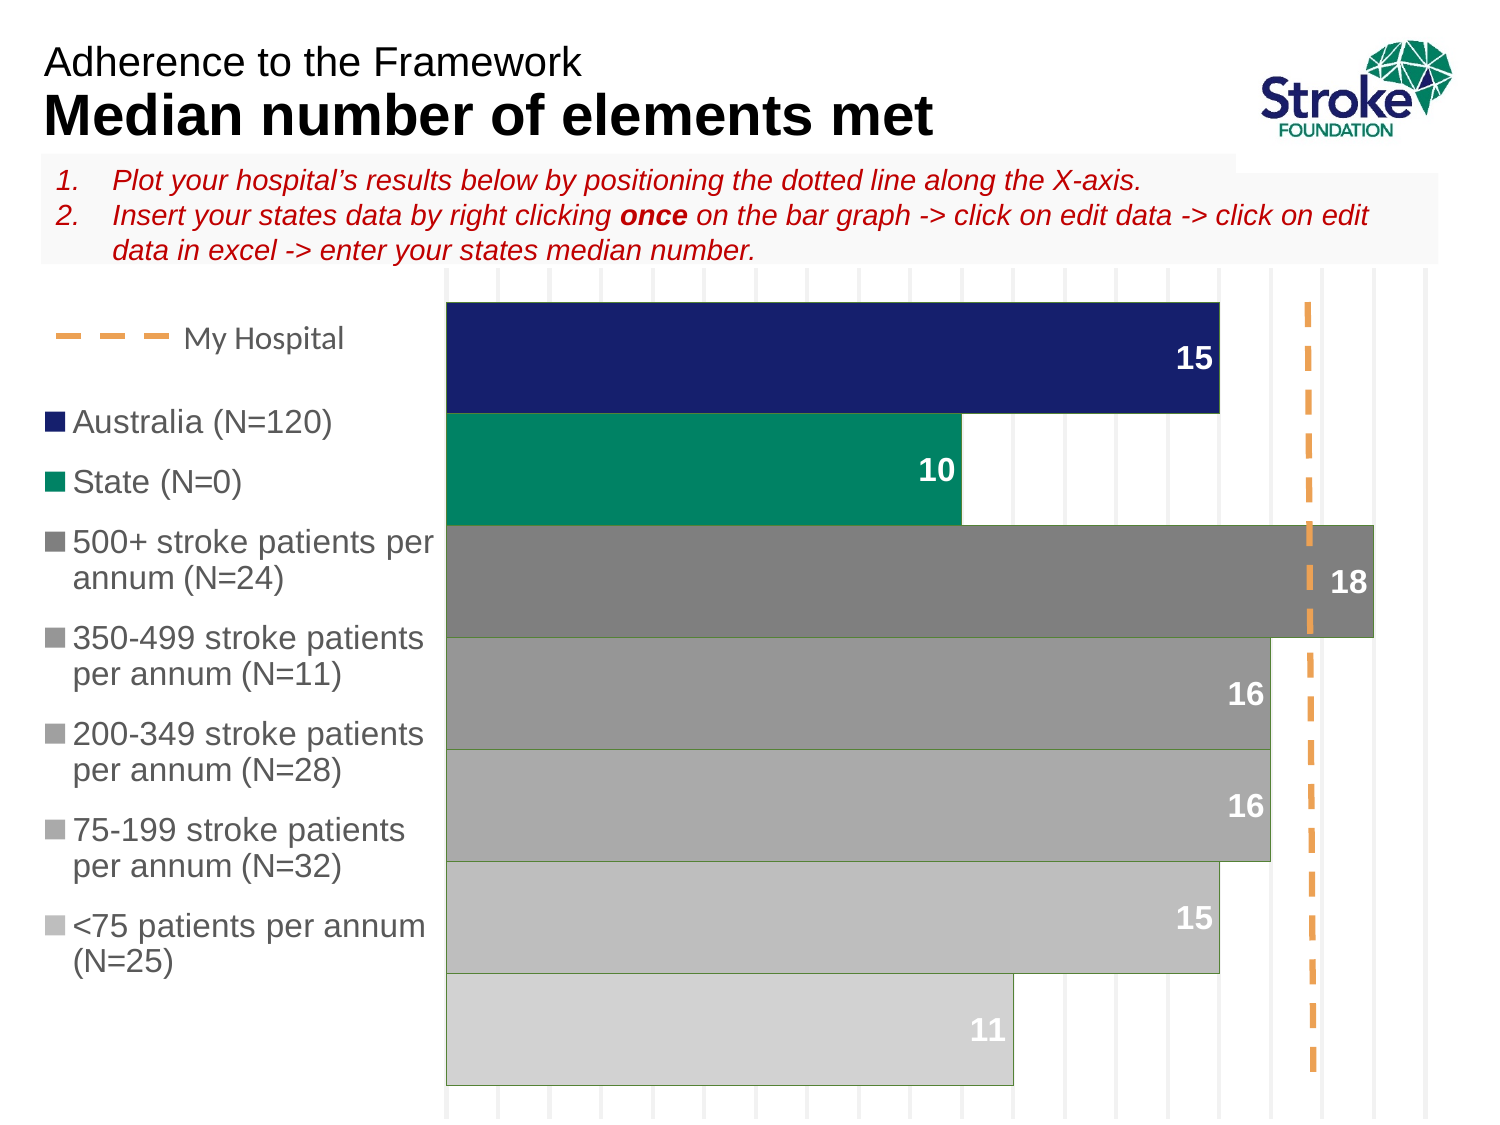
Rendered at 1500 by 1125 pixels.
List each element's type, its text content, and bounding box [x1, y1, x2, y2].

chart [28, 264, 1439, 1121]
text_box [1307, 301, 1314, 1083]
picture [1236, 3, 1475, 173]
text_box Plot your hospital’s results below by positioning the dotted line along the X-axis. Insert your states data by right clicking once on the bar graph -> click on edit data -> click on edit data in excel -> enter your states median number. [41, 153, 1439, 264]
title Adherence to the Framework Median number of elements met [28, 29, 1129, 159]
